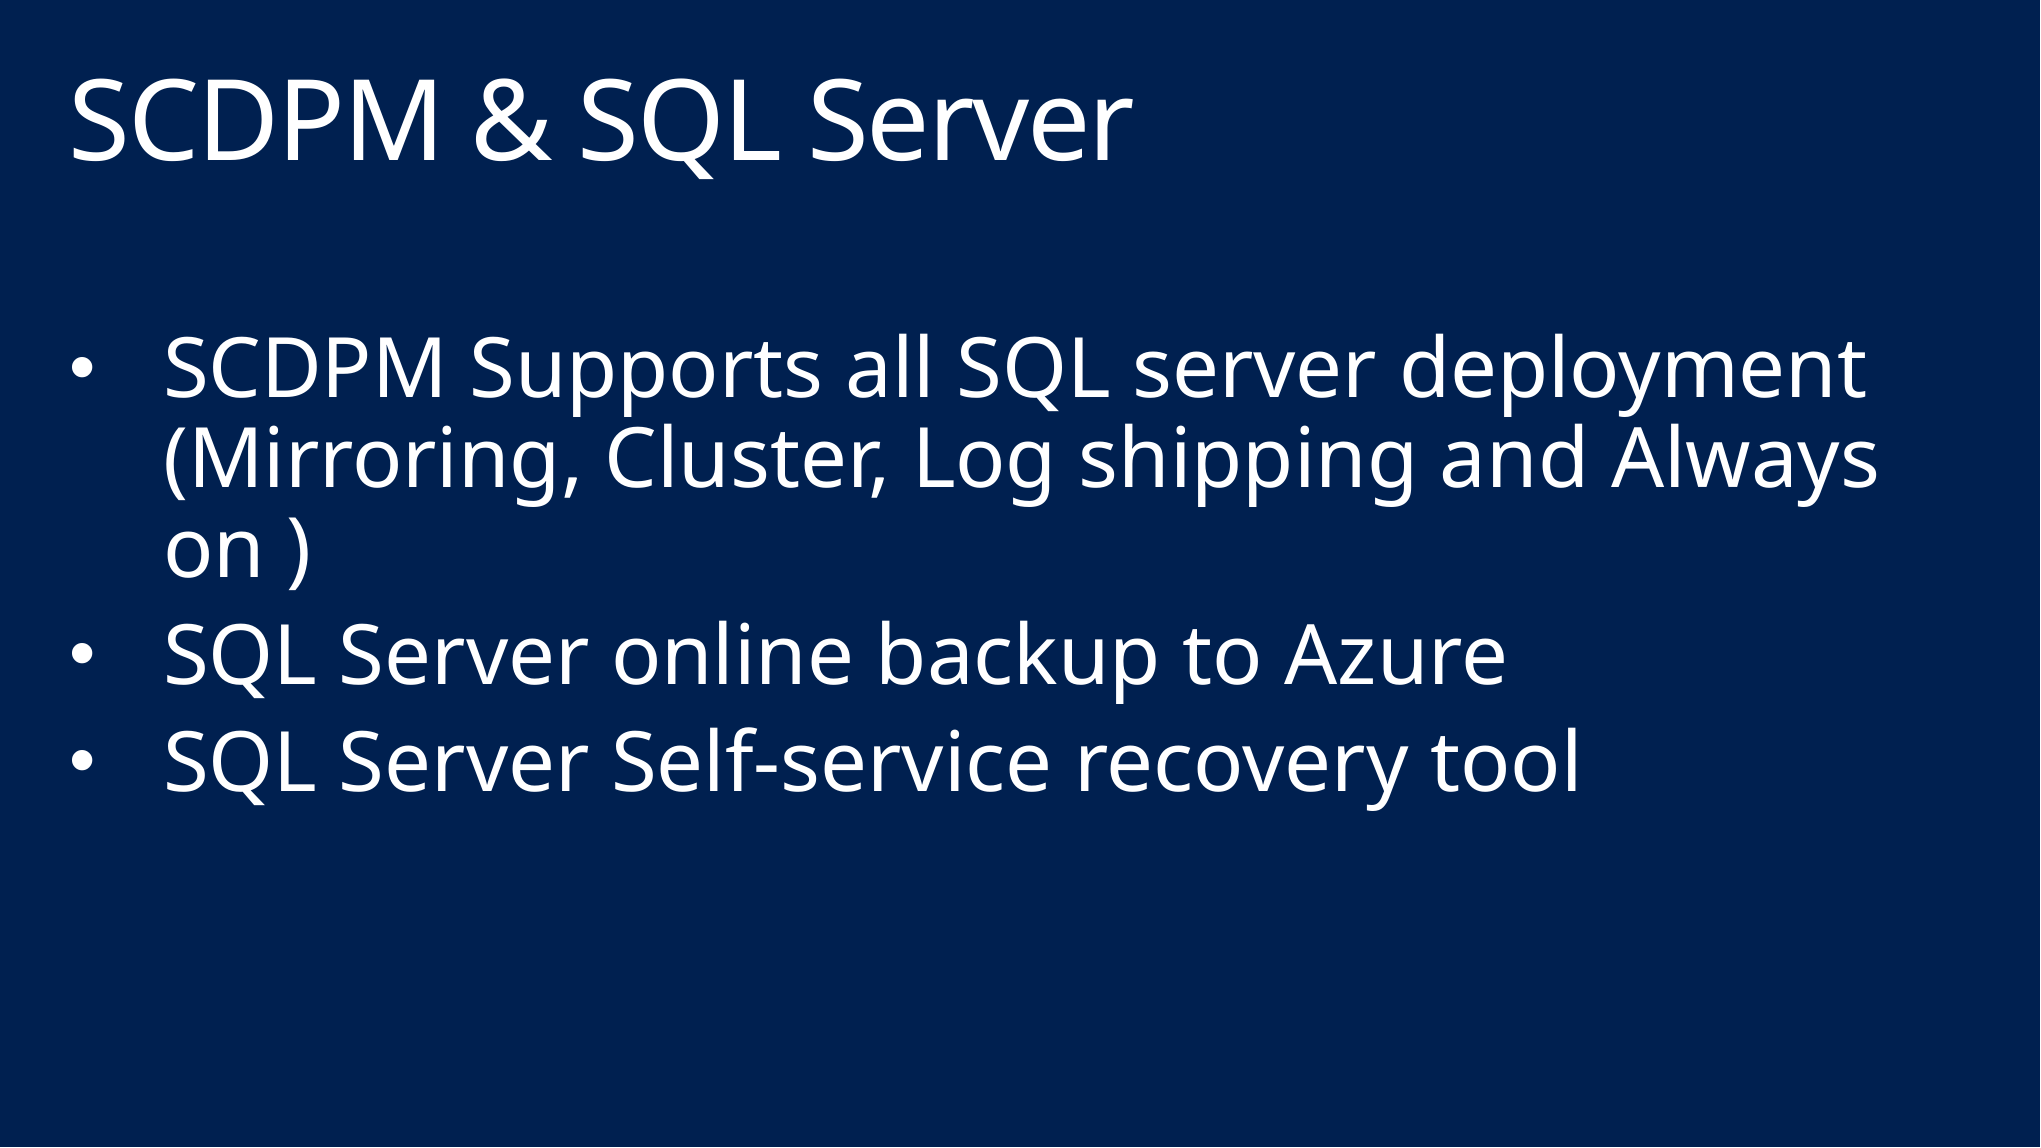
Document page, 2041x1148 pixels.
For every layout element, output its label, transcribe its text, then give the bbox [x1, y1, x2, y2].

title SCDPM & SQL Server [45, 48, 1996, 200]
list SCDPM Supports all SQL server deployment (Mirroring, Cluster, Log shipping and Always on ) SQL Server online backup to Azure SQL Server Self-service recovery tool [45, 311, 1996, 857]
